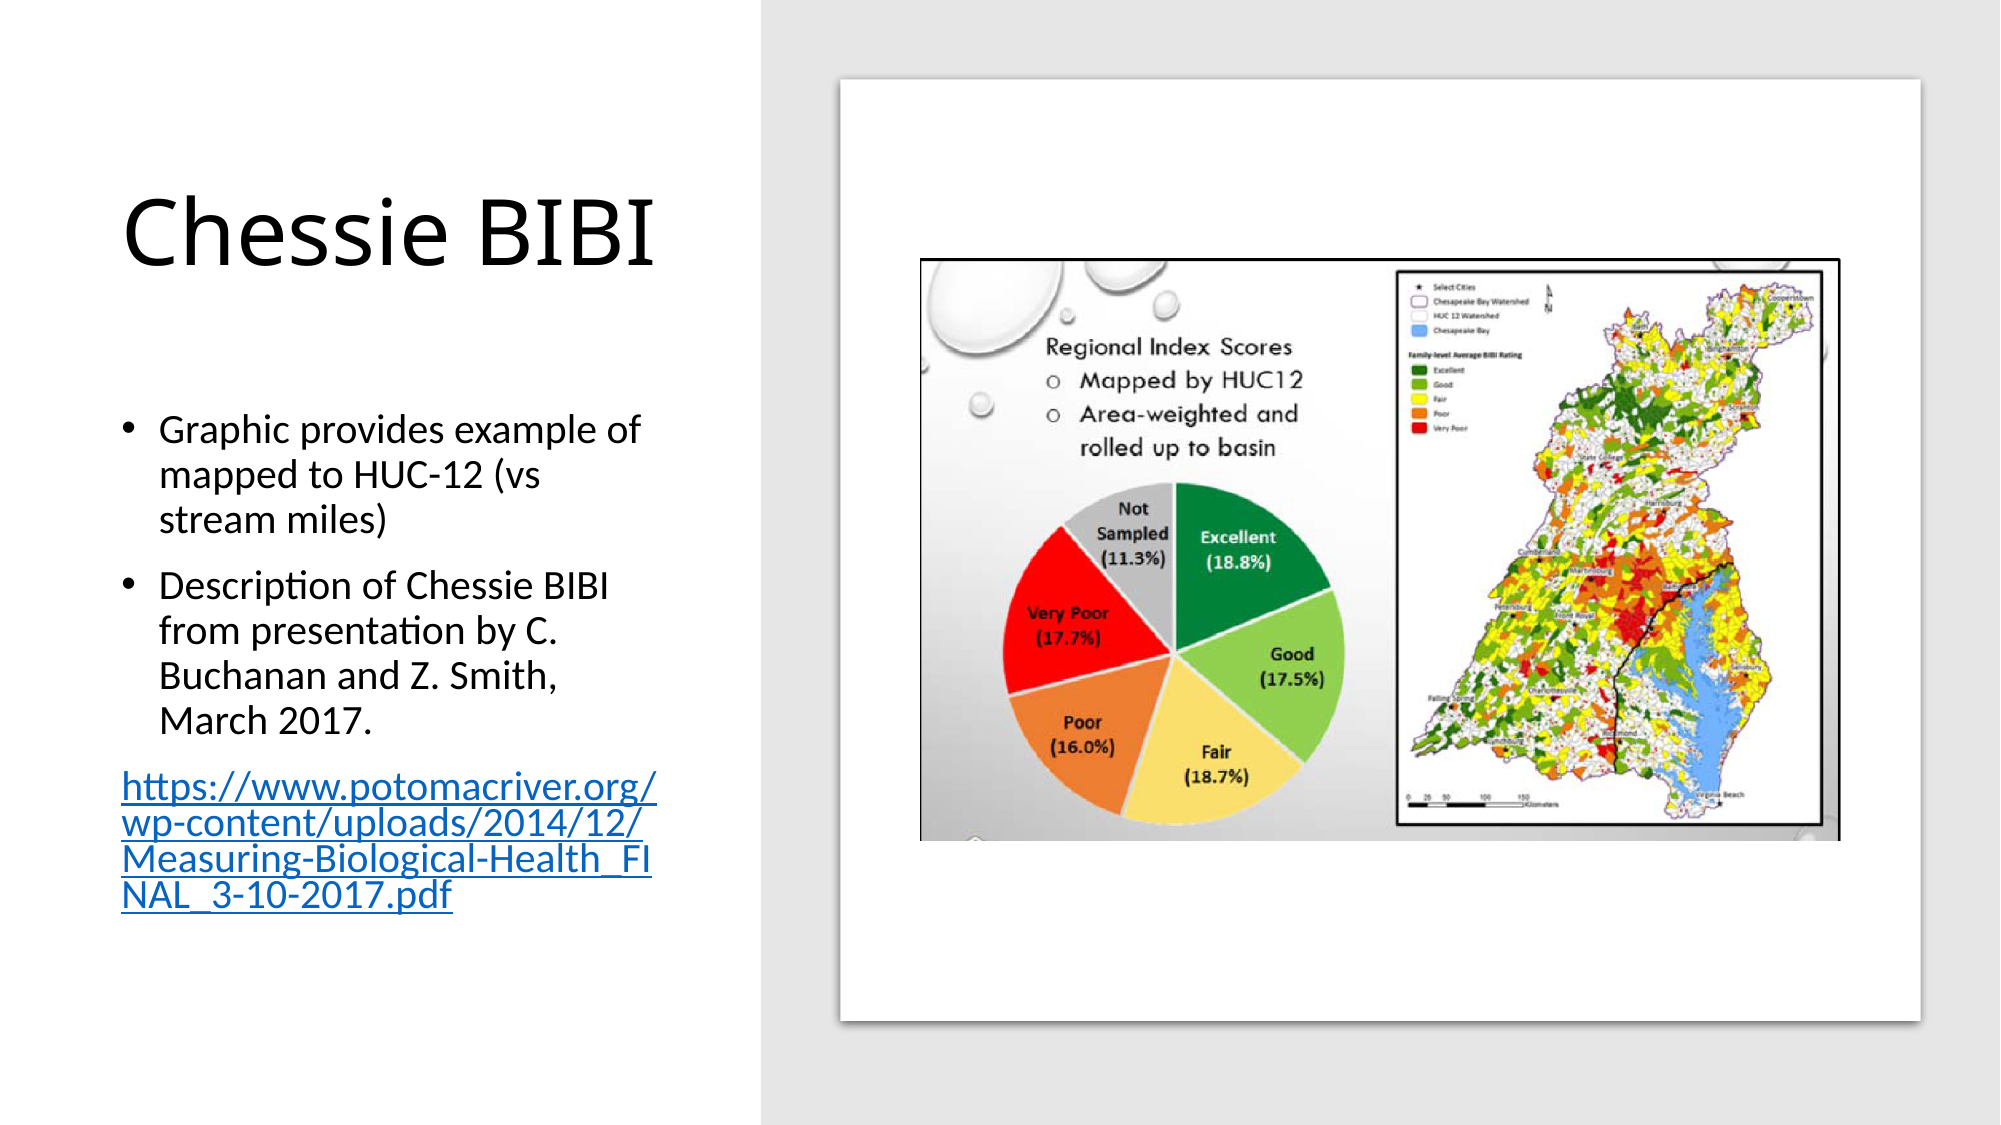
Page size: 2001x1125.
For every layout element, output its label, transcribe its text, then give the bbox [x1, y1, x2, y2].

list Graphic provides example of mapped to HUC-12 (vs stream miles) Description of Chessie BIBI from presentation by C. Buchanan and Z. Smith, March 2017. https://www.potomacriver.org/wp-content/uploads/2014/12/Measuring-Biological-Health_FINAL_3-10-2017.pdf [106, 399, 682, 1021]
title Chessie BIBI [106, 103, 682, 370]
text_box [839, 78, 1922, 1022]
picture [919, 258, 1842, 841]
text_box [760, 0, 2000, 1125]
